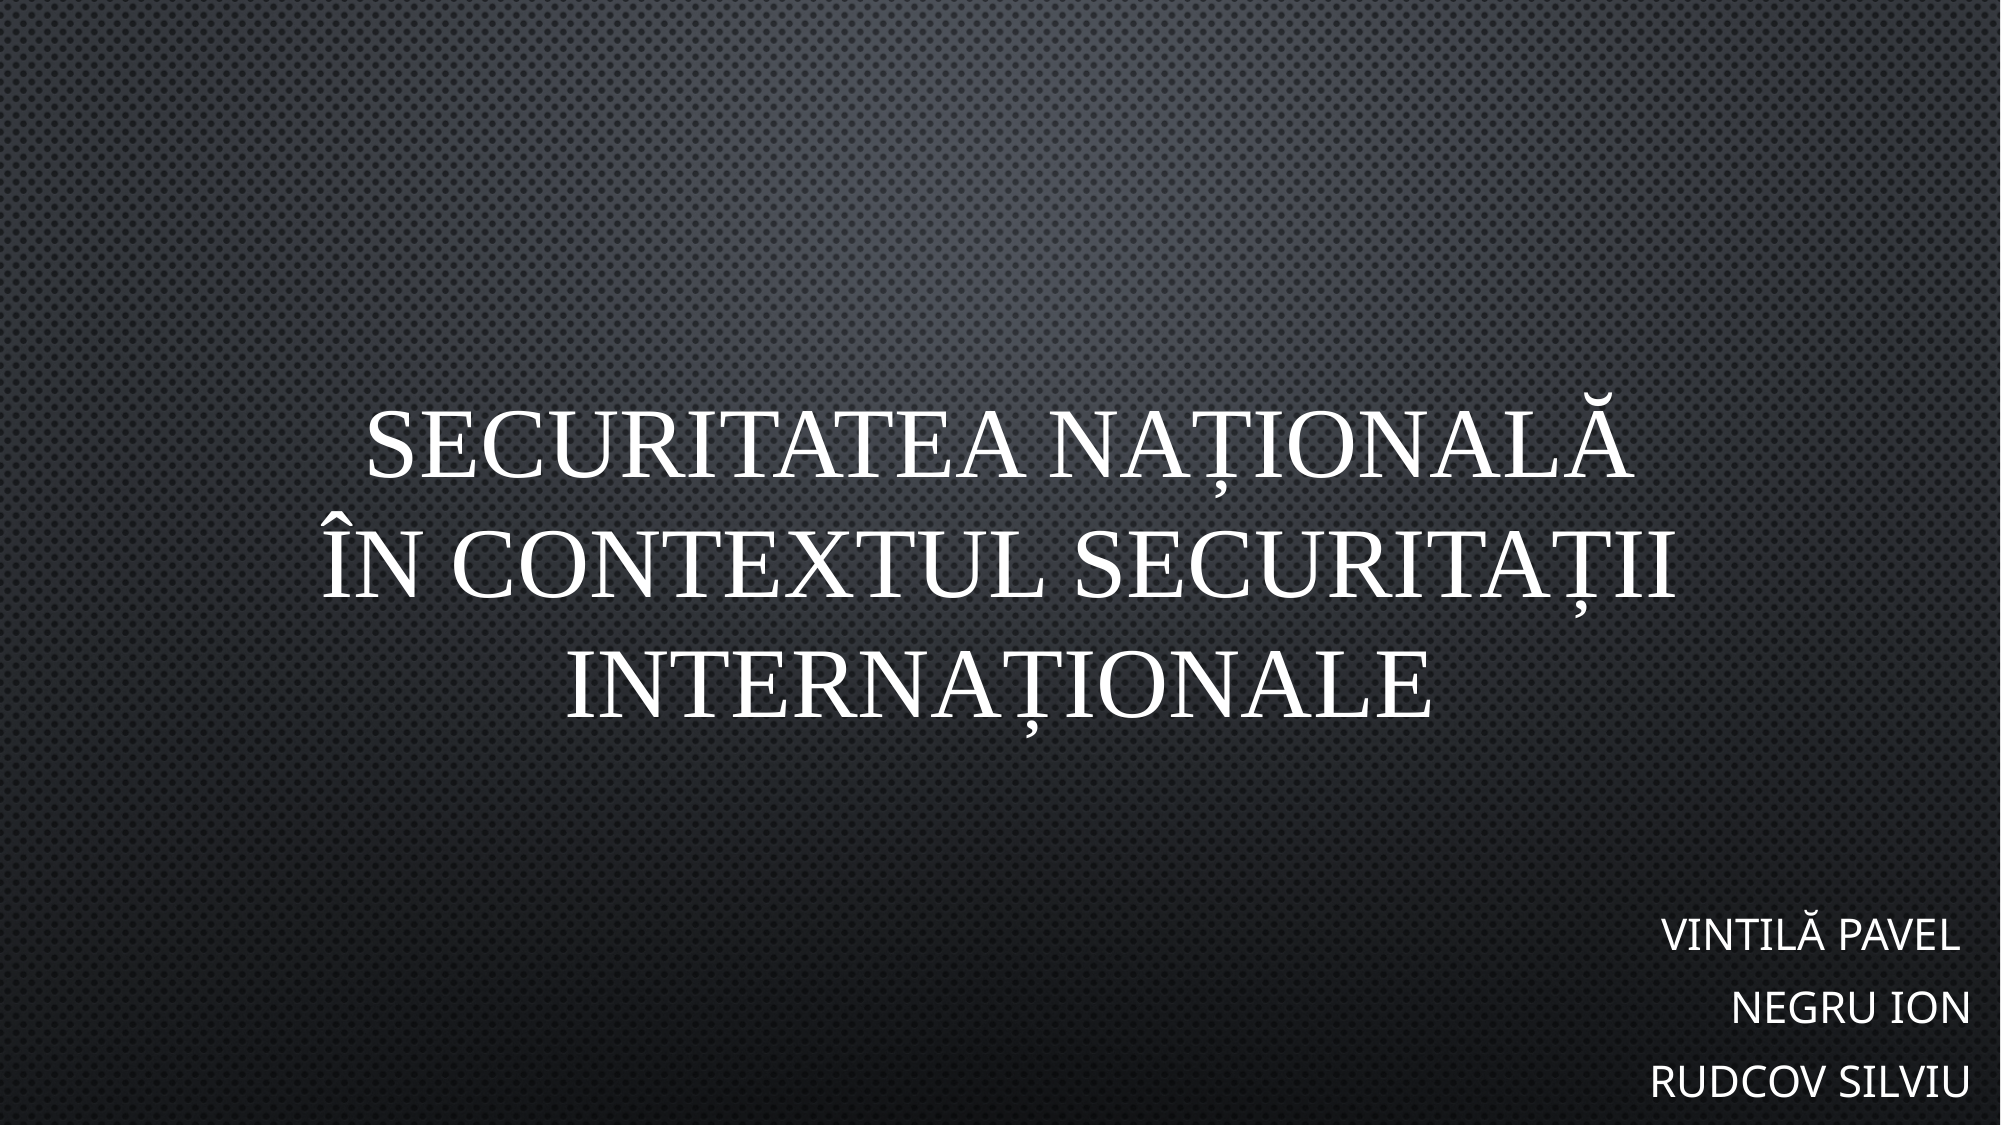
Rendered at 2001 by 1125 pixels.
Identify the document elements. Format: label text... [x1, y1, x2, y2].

title SECURITATEA NAȚIONALĂ ÎN CONTEXTUL SECURITAȚII INTERNAȚIONALE [288, 219, 1712, 745]
subtitle Vintilă Pavel Negru Ion Rudcov Silviu [564, 898, 1988, 1125]
